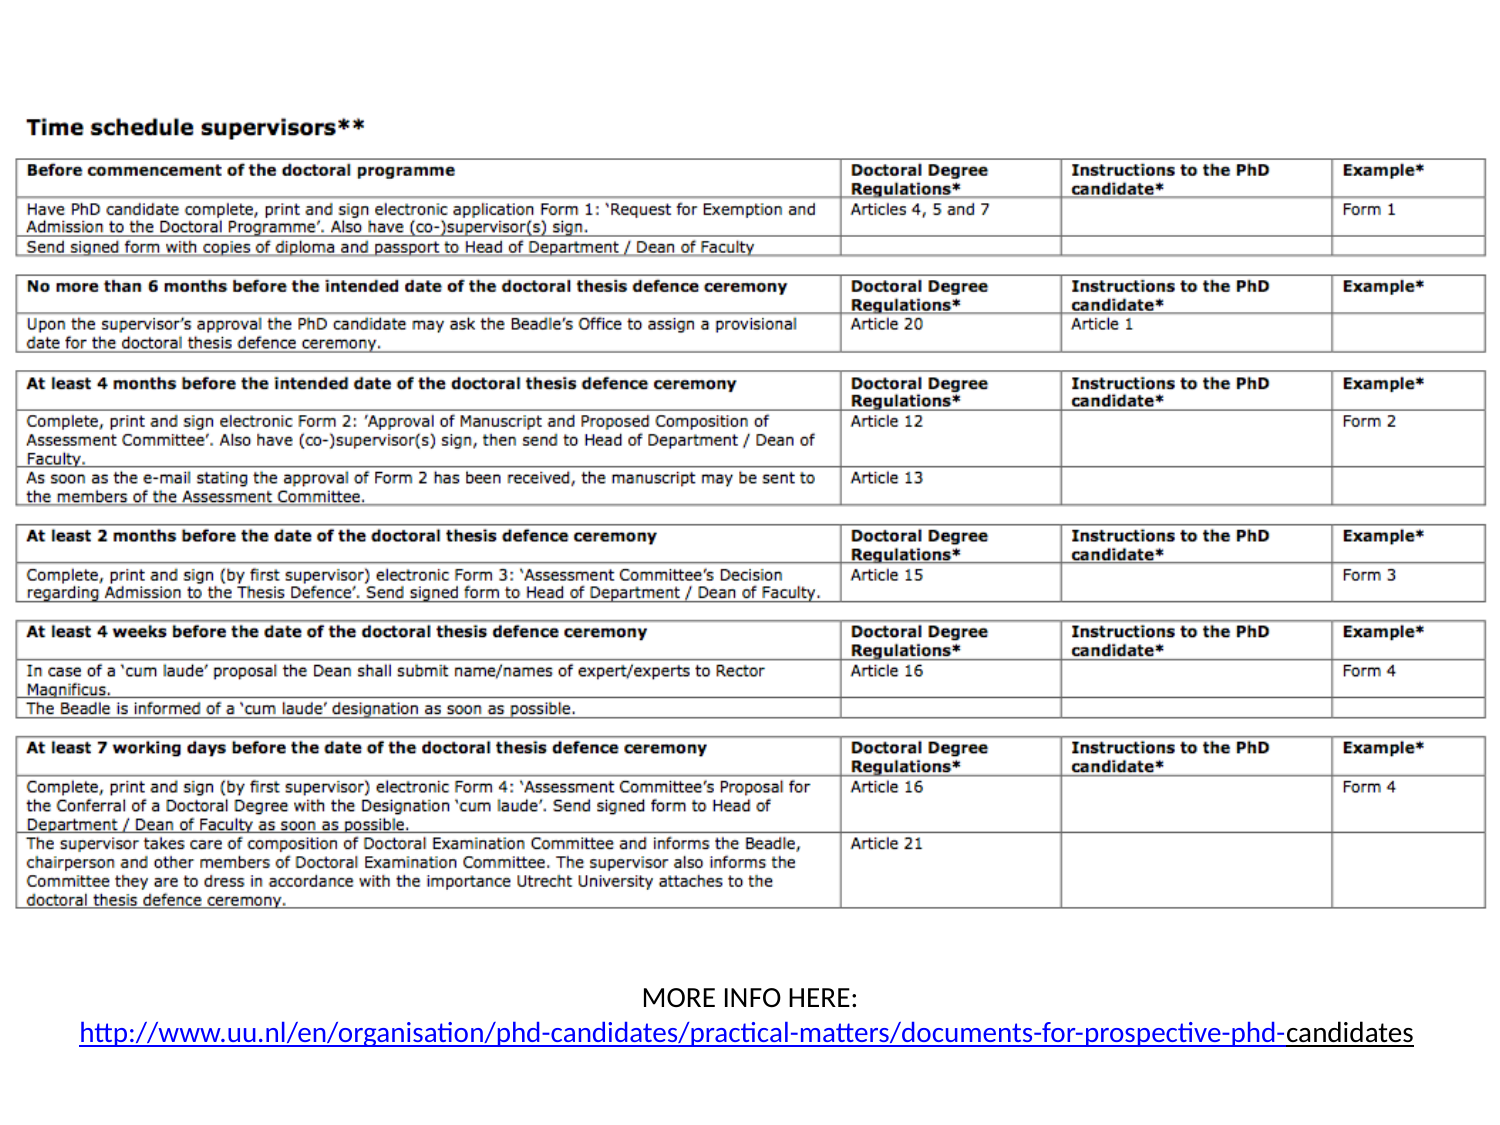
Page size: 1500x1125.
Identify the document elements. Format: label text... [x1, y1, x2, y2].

text_box MORE INFO HERE: http://www.uu.nl/en/organisation/phd-candidates/practical-matters/documents-for-prospective-phd-candidates [0, 971, 1500, 1057]
picture [0, 102, 1500, 922]
